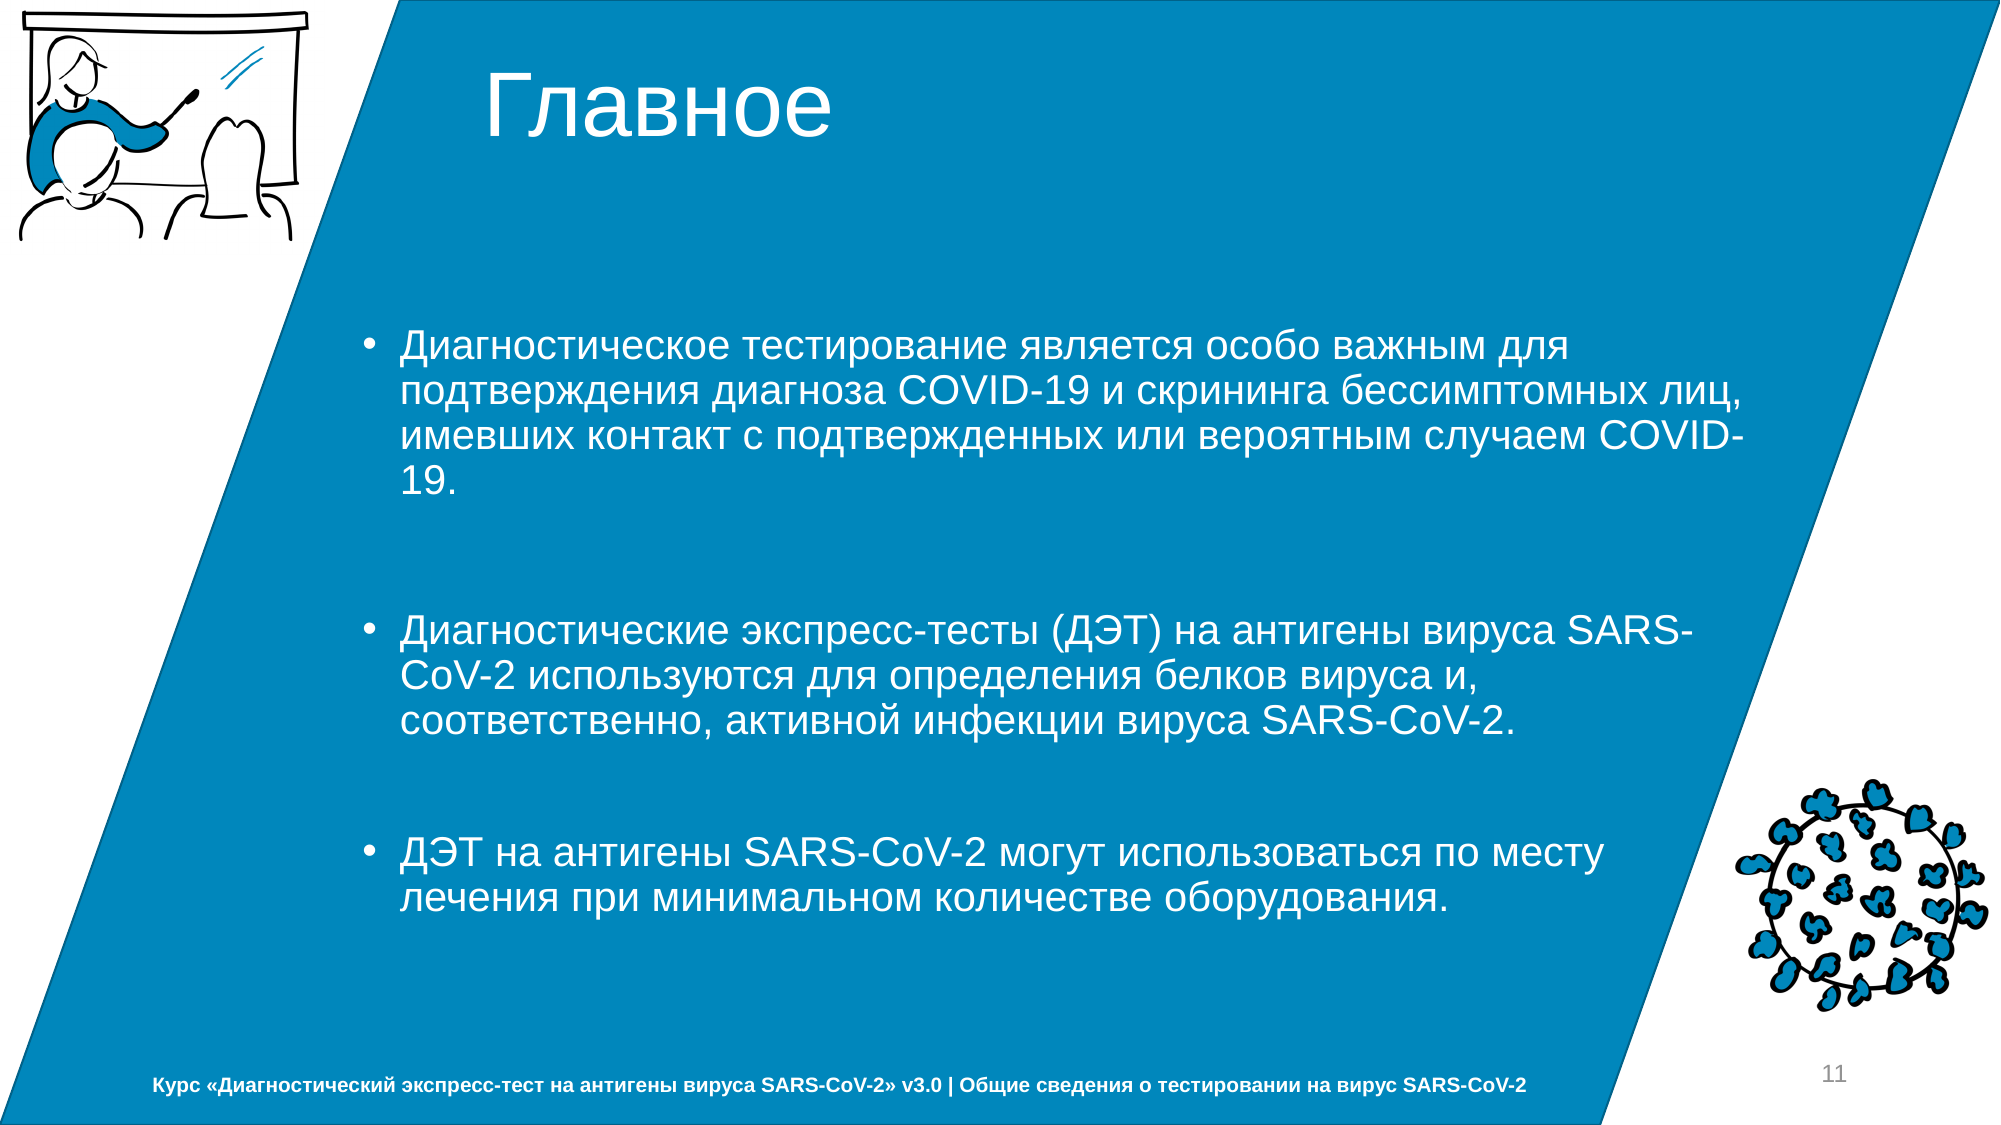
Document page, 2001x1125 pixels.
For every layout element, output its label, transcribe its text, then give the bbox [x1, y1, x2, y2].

slide_number 11 [1653, 1042, 1863, 1103]
picture [1726, 764, 1999, 1021]
footer Курс «Диагностический экспресс-тест на антигены вируса SARS-CoV-2» v3.0 | Общие сведения о тестировании на вирус SARS-CoV-2 [137, 1042, 1653, 1125]
text_box [0, 0, 2000, 1125]
text_box Главное [468, 49, 1236, 205]
picture [0, 0, 325, 255]
text_box Диагностическое тестирование является особо важным для подтверждения диагноза COVID-19 и скрининга бессимптомных лиц, имевших контакт с подтвержденных или вероятным случаем COVID-19. Диагностические экспресс-тесты (ДЭТ) на антигены вируса SARS-CoV-2 используются для определения белков вируса и, соответственно, активной инфекции вируса SARS-CoV-2. ДЭТ на антигены SARS-CoV-2 могут использоваться по месту лечения при минимальном количестве оборудования. [347, 316, 1763, 1045]
